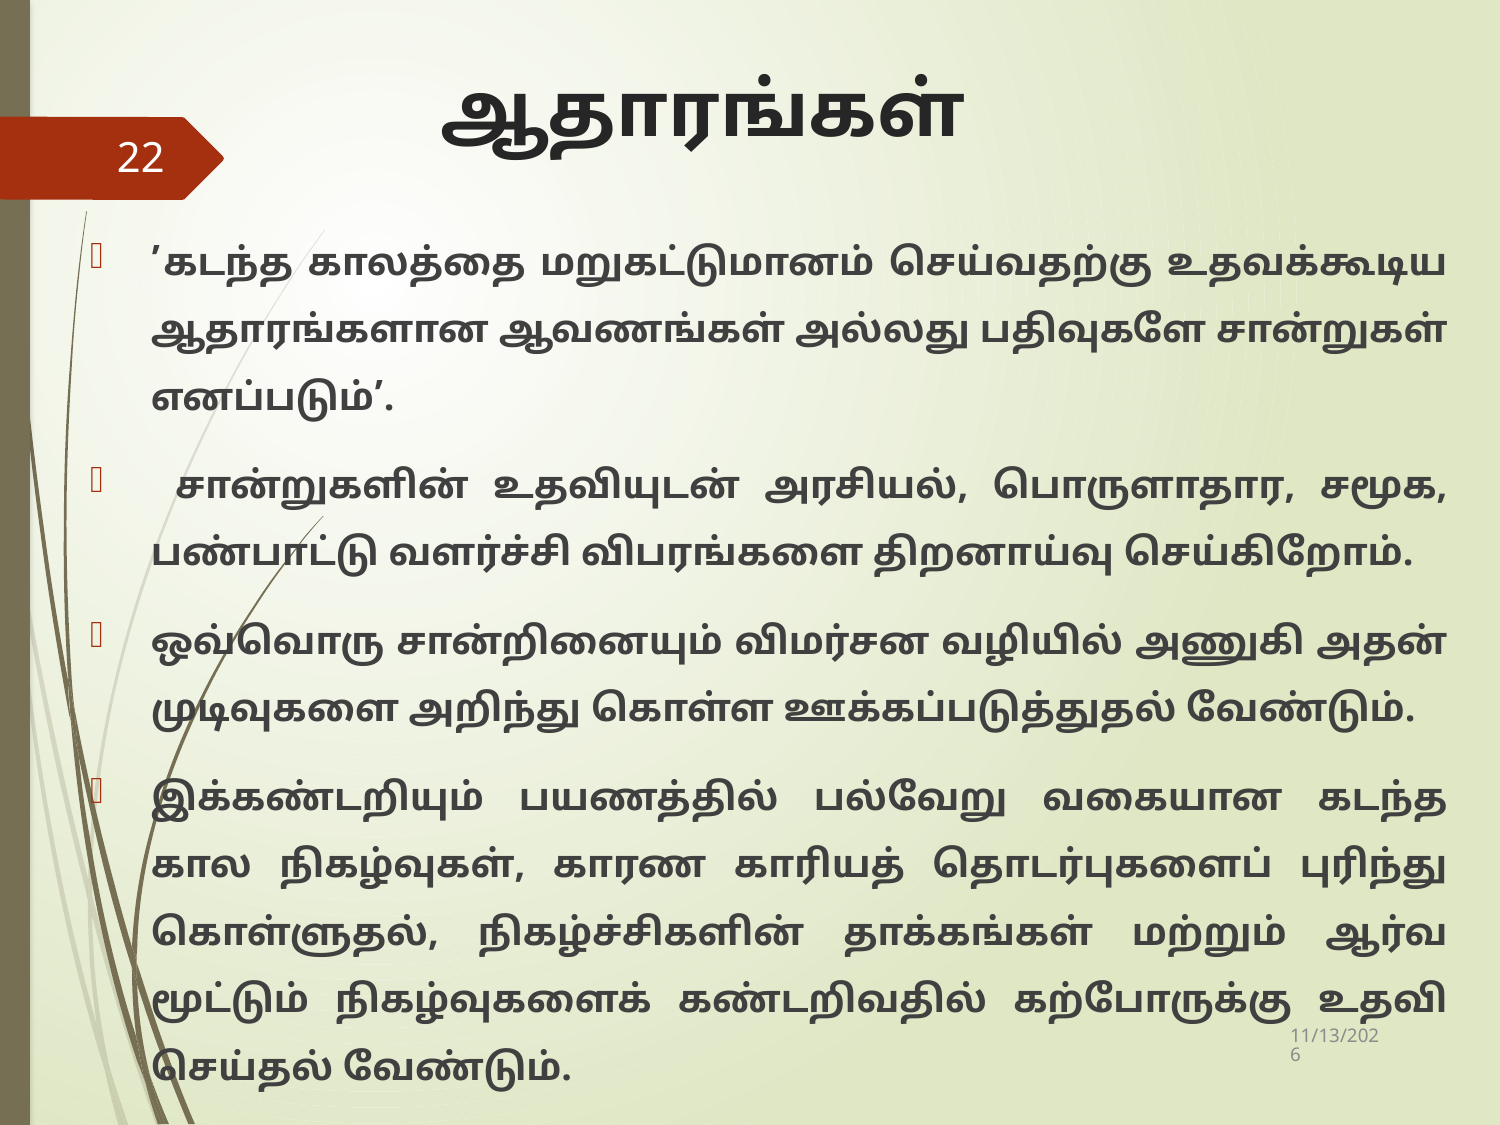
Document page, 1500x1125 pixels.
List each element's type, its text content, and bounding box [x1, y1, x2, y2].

title ஆதாரங்கள் [162, 54, 1244, 207]
list ’கடந்த காலத்தை மறுகட்டுமானம் செய்வதற்கு உதவக்கூடிய ஆதாரங்களான ஆவணங்கள் அல்லது பதிவுகளே சான்றுகள் எனப்படும்’. சான்றுகளின் உதவியுடன் அரசியல், பொருளாதார, சமூக, பண்பாட்டு வளர்ச்சி விபரங்களை திறனாய்வு செய்கிறோம். ஒவ்வொரு சான்றினையும் விமர்சன வழியில் அணுகி அதன் முடிவுகளை அறிந்து கொள்ள ஊக்கப்படுத்துதல் வேண்டும். இக்கண்டறியும் பயணத்தில் பல்வேறு வகையான கடந்த கால நிகழ்வுகள், காரண காரியத் தொடர்புகளைப் புரிந்து கொள்ளுதல், நிகழ்ச்சிகளின் தாக்கங்கள் மற்றும் ஆர்வ மூட்டும் நிகழ்வுகளைக் கண்டறிவதில் கற்போருக்கு உதவி செய்தல் வேண்டும். [75, 207, 1463, 1100]
slide_number 22 [83, 129, 180, 190]
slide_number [1275, 1006, 1401, 1068]
